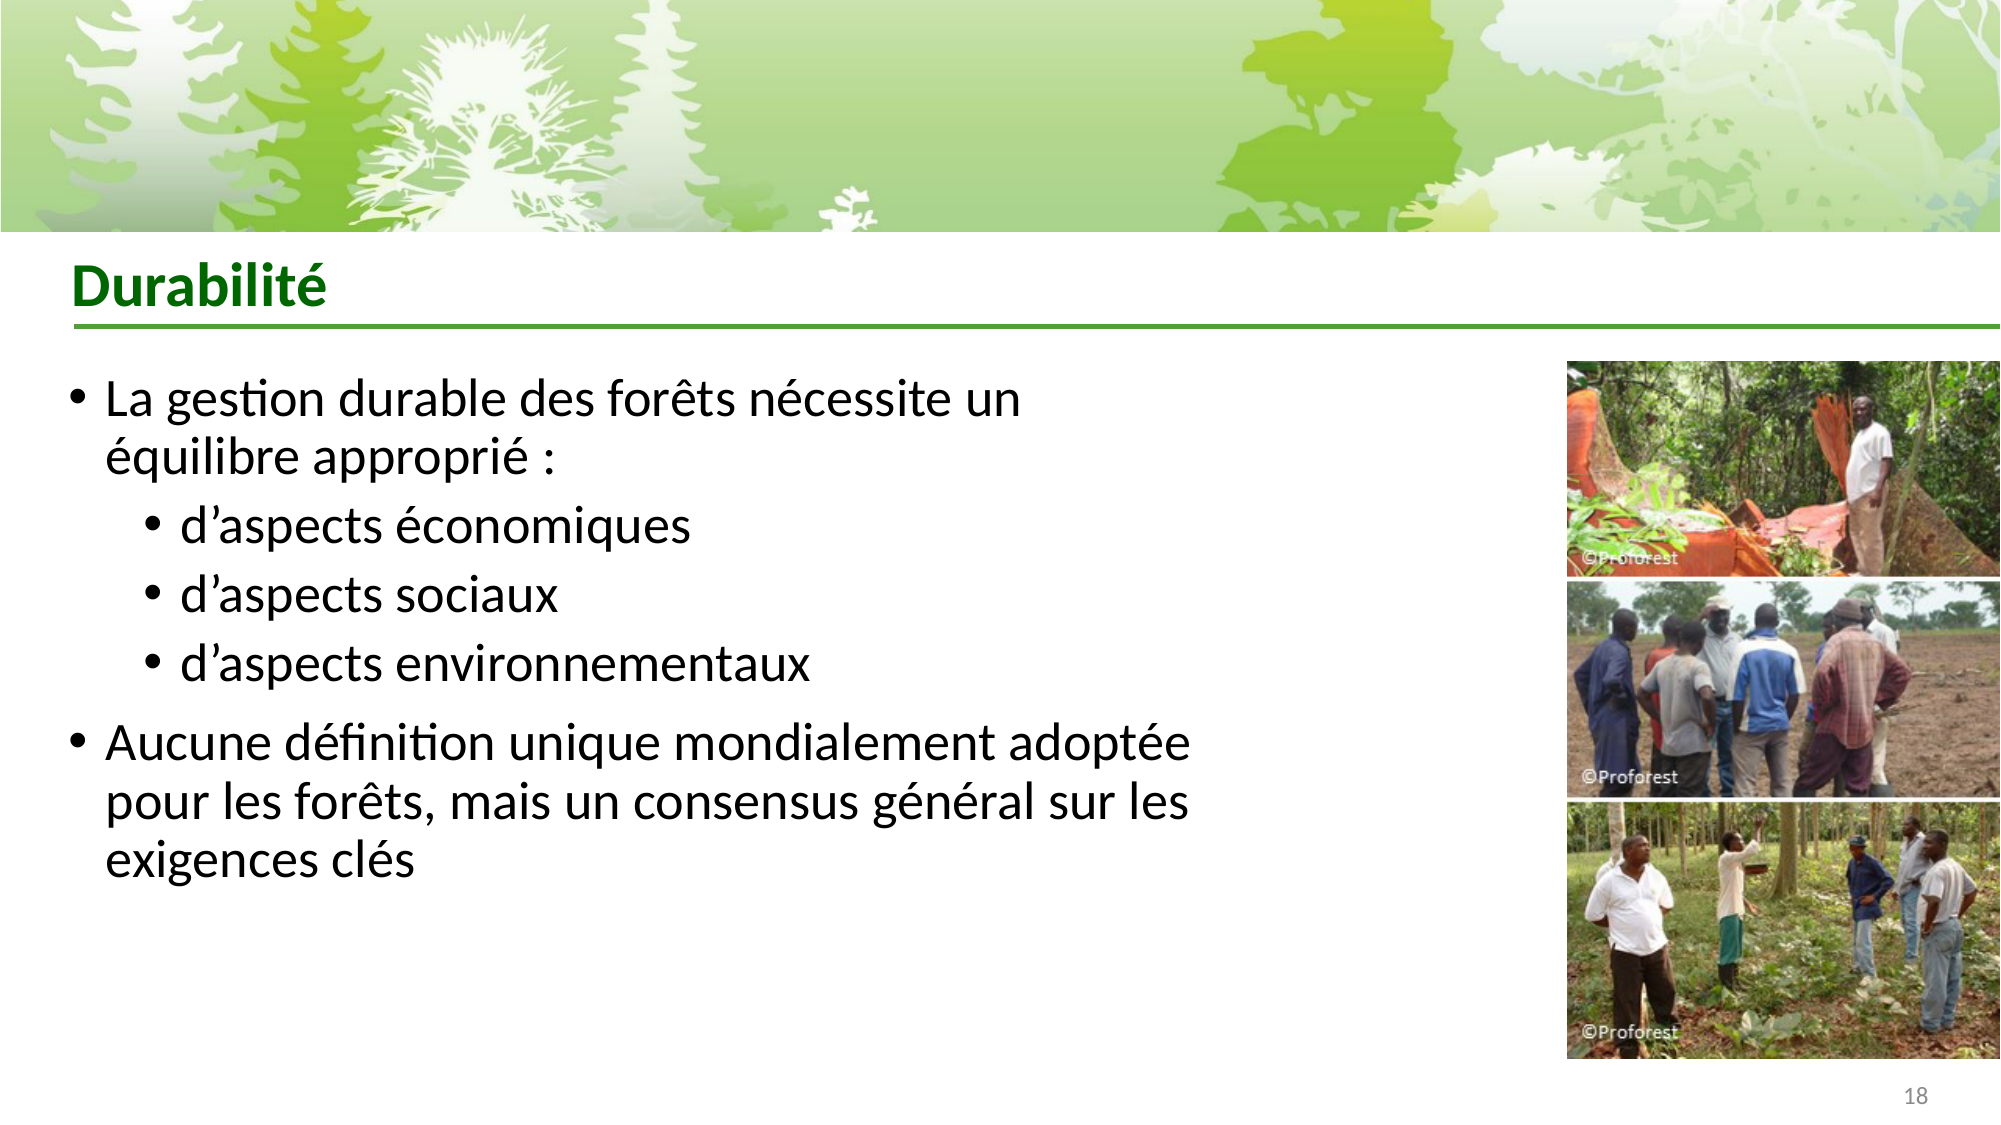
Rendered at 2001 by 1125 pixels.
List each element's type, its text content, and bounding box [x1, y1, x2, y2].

picture [1567, 361, 2000, 1059]
list La gestion durable des forêts nécessite un équilibre approprié : d’aspects économiques d’aspects sociaux d’aspects environnementaux Aucune définition unique mondialement adoptée pour les forêts, mais un consensus général sur les exigences clés [53, 362, 1243, 1105]
slide_number 18 [1493, 1065, 1944, 1125]
title Durabilité [56, 192, 1407, 381]
picture [0, 0, 2000, 232]
